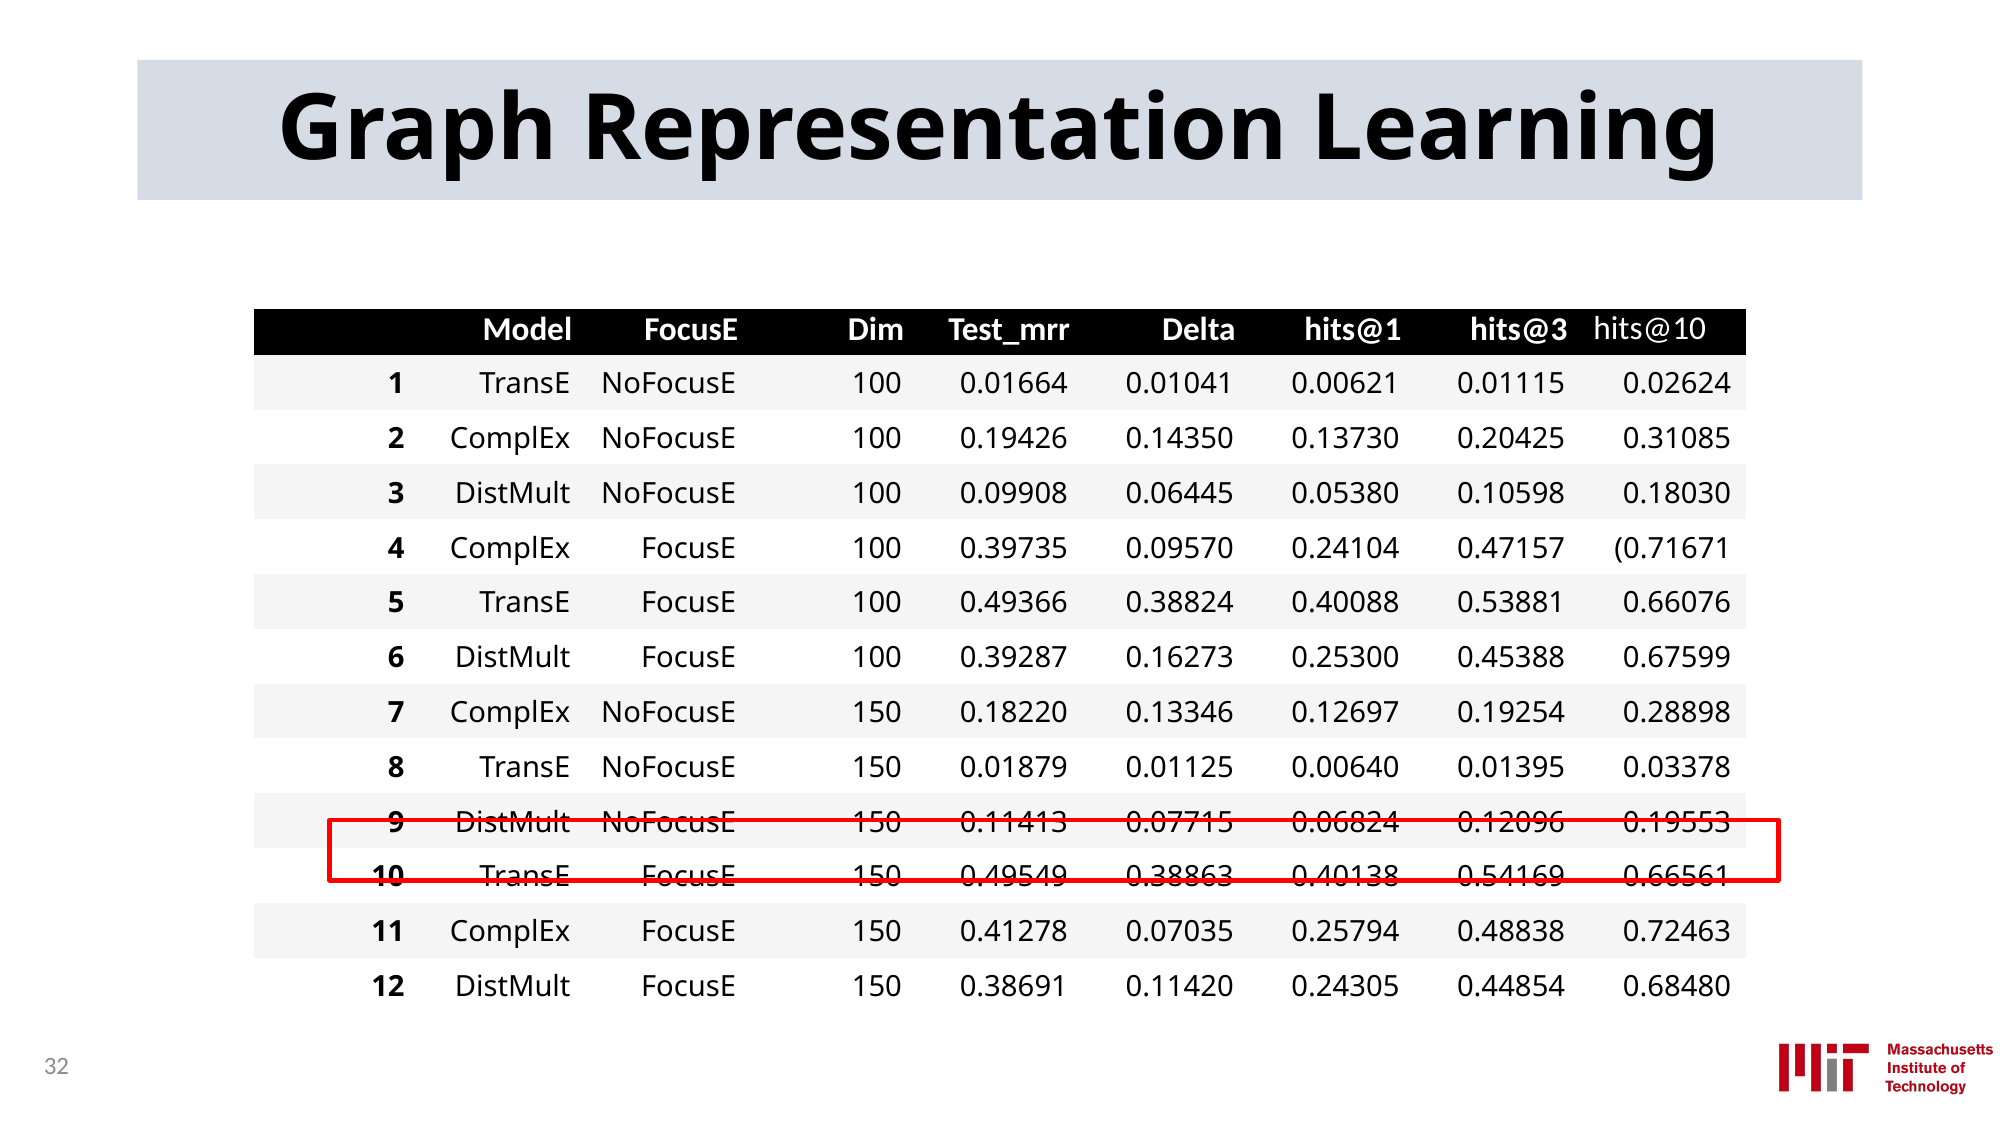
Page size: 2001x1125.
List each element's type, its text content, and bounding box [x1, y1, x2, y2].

table_cell FocusE [585, 574, 751, 629]
table_cell 0.14350 [1083, 410, 1249, 464]
table_cell 0.07715 [1083, 793, 1249, 819]
table_cell 0.01115 [1415, 355, 1580, 410]
table_cell 0.05380 [1249, 464, 1415, 519]
table_cell 0.49366 [917, 574, 1083, 629]
table_cell DistMult [420, 629, 585, 684]
table_cell ComplEx [420, 684, 585, 738]
table_cell 0.39735 [917, 519, 1083, 574]
table_cell 0.31085 [1580, 410, 1746, 464]
table_cell 0.00621 [1249, 355, 1415, 410]
table_cell NoFocusE [585, 355, 751, 410]
table_cell 0.53881 [1415, 574, 1580, 629]
table_cell 0.38691 [917, 958, 1083, 1013]
table_cell 0.12096 [1415, 793, 1580, 819]
table_cell 0.40138 [1249, 881, 1415, 903]
table_cell 0.25300 [1249, 629, 1415, 684]
table_cell 150 [751, 881, 917, 903]
table_cell (0.71671 [1580, 519, 1746, 574]
table_cell 0.18220 [917, 684, 1083, 738]
table_cell 0.20425 [1415, 410, 1580, 464]
table_cell DistMult [420, 958, 585, 1013]
table_cell 12 [254, 958, 420, 1013]
table_cell 0.40088 [1249, 574, 1415, 629]
slide_number 32 [28, 1034, 479, 1095]
table_cell 1 [254, 355, 420, 410]
table_cell 0.48838 [1415, 903, 1580, 958]
table_cell 0.41278 [917, 903, 1083, 958]
table_cell 0.09570 [1083, 519, 1249, 574]
table_cell 0.54169 [1415, 881, 1580, 903]
table_cell 0.01395 [1415, 738, 1580, 793]
table_cell 0.39287 [917, 629, 1083, 684]
table_header Test_mrr [917, 309, 1083, 355]
table_cell 8 [254, 738, 420, 793]
table_cell 0.12697 [1249, 684, 1415, 738]
table_cell FocusE [585, 519, 751, 574]
table_cell NoFocusE [585, 738, 751, 793]
text_box [329, 819, 1779, 881]
table_cell 0.38863 [1083, 881, 1249, 903]
table_cell 0.44854 [1415, 958, 1580, 1013]
table_header Dim [751, 309, 917, 355]
table_cell FocusE [585, 629, 751, 684]
table_cell 3 [254, 464, 420, 519]
table_cell 0.68480 [1580, 958, 1746, 1013]
table_header hits@1 [1249, 309, 1415, 355]
table_cell ComplEx [420, 410, 585, 464]
table_cell 0.19553 [1580, 793, 1746, 819]
table_cell 0.45388 [1415, 629, 1580, 684]
table_cell 0.01879 [917, 738, 1083, 793]
table_header Delta [1083, 309, 1249, 355]
table_header hits@10 [1580, 309, 1746, 355]
table_cell NoFocusE [585, 410, 751, 464]
table_cell 11 [254, 903, 420, 958]
table_cell 100 [751, 629, 917, 684]
table_cell 10 [254, 848, 420, 903]
table_cell 7 [254, 684, 420, 738]
table_cell TransE [420, 738, 585, 793]
table_cell 9 [254, 793, 420, 848]
table_cell 0.16273 [1083, 629, 1249, 684]
table_cell 0.72463 [1580, 903, 1746, 958]
table_cell 2 [254, 410, 420, 464]
table_cell 0.25794 [1249, 903, 1415, 958]
table_header hits@3 [1415, 309, 1580, 355]
table_cell 0.00640 [1249, 738, 1415, 793]
table_cell DistMult [420, 793, 585, 819]
table_cell 150 [751, 903, 917, 958]
title Graph Representation Learning [137, 59, 1863, 200]
table_cell 0.67599 [1580, 629, 1746, 684]
table_cell 0.13346 [1083, 684, 1249, 738]
table_cell 6 [254, 629, 420, 684]
table_cell FocusE [585, 881, 751, 903]
table_cell TransE [420, 881, 585, 903]
table_cell 0.18030 [1580, 464, 1746, 519]
table_cell 0.13730 [1249, 410, 1415, 464]
table_cell DistMult [420, 464, 585, 519]
table_cell 150 [751, 958, 917, 1013]
table_cell NoFocusE [585, 684, 751, 738]
table_cell 0.47157 [1415, 519, 1580, 574]
picture [1778, 1008, 1994, 1125]
table_cell 0.19254 [1415, 684, 1580, 738]
table_cell 100 [751, 355, 917, 410]
table_cell FocusE [585, 958, 751, 1013]
table_cell 5 [254, 574, 420, 629]
table_cell 100 [751, 464, 917, 519]
table_cell 0.66561 [1580, 881, 1746, 903]
table_cell 4 [254, 519, 420, 574]
table_cell 100 [751, 574, 917, 629]
table_header [254, 309, 420, 355]
table_cell 0.11413 [917, 793, 1083, 819]
table_cell 0.19426 [917, 410, 1083, 464]
table_cell 0.24104 [1249, 519, 1415, 574]
table_cell 0.07035 [1083, 903, 1249, 958]
table_cell 0.38824 [1083, 574, 1249, 629]
table_cell NoFocusE [585, 464, 751, 519]
table_cell 0.01125 [1083, 738, 1249, 793]
table_cell 0.28898 [1580, 684, 1746, 738]
table_header FocusE [585, 309, 751, 355]
table_cell FocusE [585, 903, 751, 958]
table_cell 0.10598 [1415, 464, 1580, 519]
table_cell 150 [751, 684, 917, 738]
table_cell 100 [751, 519, 917, 574]
table_cell 0.11420 [1083, 958, 1249, 1013]
table_cell 0.24305 [1249, 958, 1415, 1013]
table_cell 150 [751, 738, 917, 793]
table_cell NoFocusE [585, 793, 751, 819]
table_cell 0.49549 [917, 881, 1083, 903]
table_cell 0.01041 [1083, 355, 1249, 410]
table_cell ComplEx [420, 519, 585, 574]
table_cell TransE [420, 574, 585, 629]
table_cell 0.03378 [1580, 738, 1746, 793]
table_cell 100 [751, 410, 917, 464]
table_cell 0.09908 [917, 464, 1083, 519]
table_cell ComplEx [420, 903, 585, 958]
table_header Model [420, 309, 585, 355]
table_cell 0.06445 [1083, 464, 1249, 519]
table_cell 150 [751, 793, 917, 819]
table_cell 0.66076 [1580, 574, 1746, 629]
table_cell 0.06824 [1249, 793, 1415, 819]
table_cell TransE [420, 355, 585, 410]
table_cell 0.02624 [1580, 355, 1746, 410]
table_cell 0.01664 [917, 355, 1083, 410]
